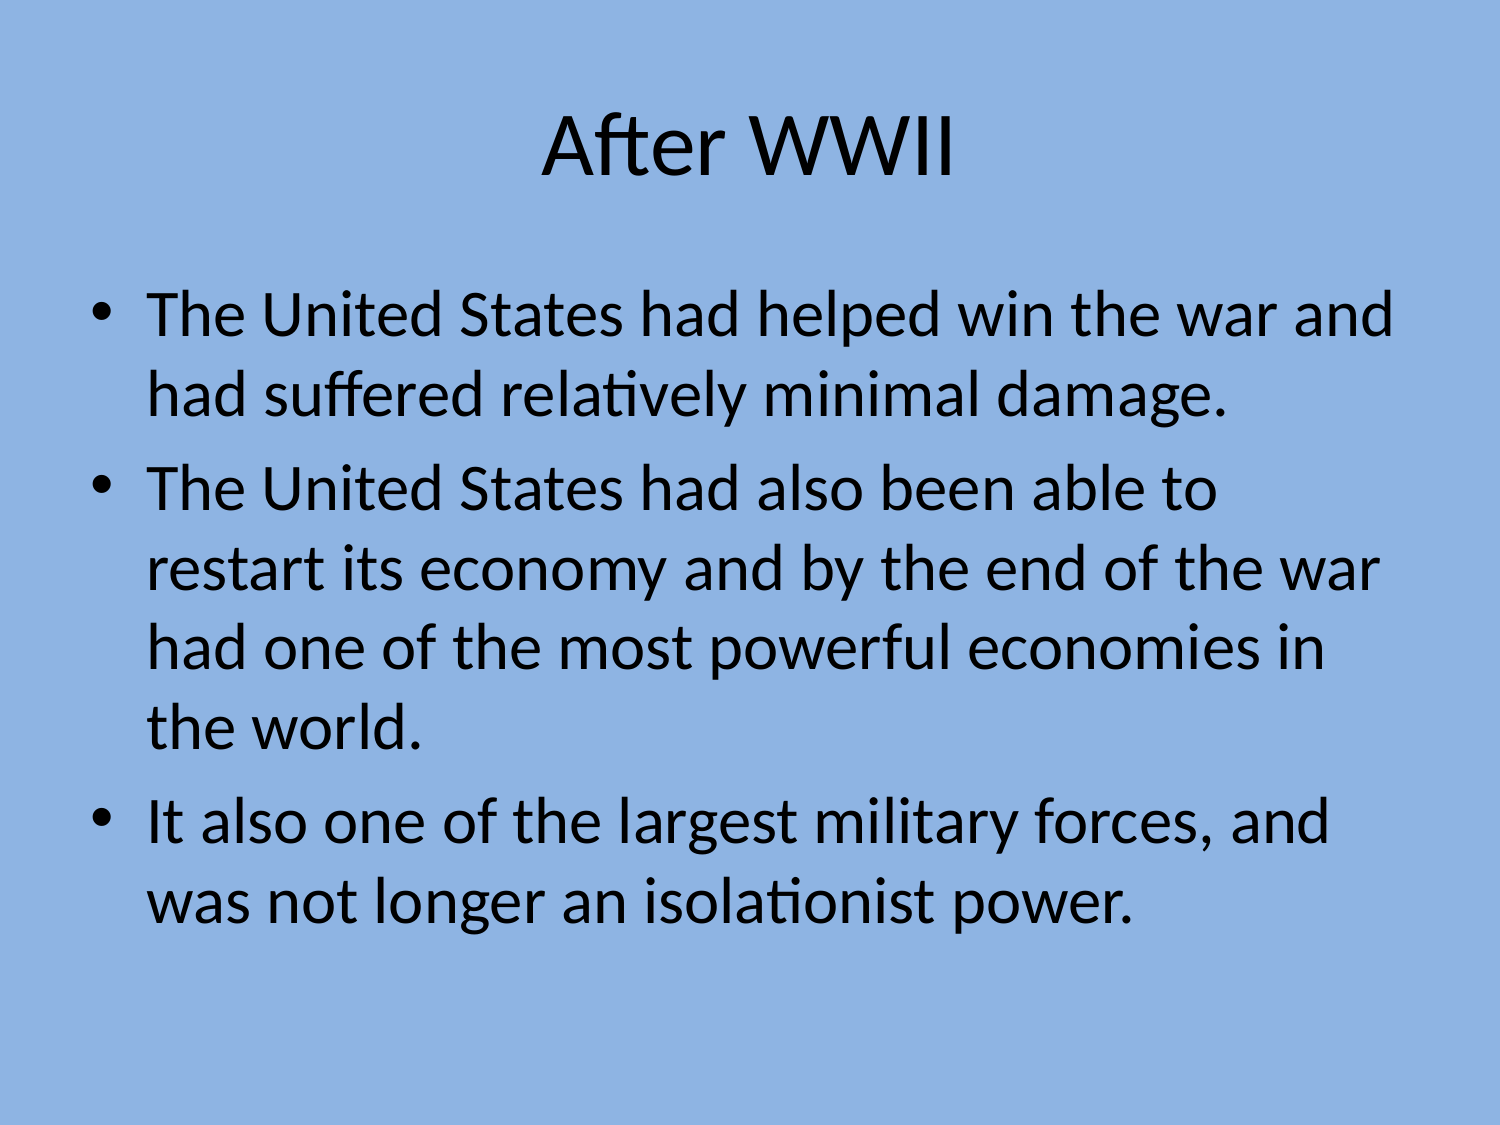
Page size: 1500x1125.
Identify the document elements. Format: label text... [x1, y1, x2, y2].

list The United States had helped win the war and had suffered relatively minimal damage. The United States had also been able to restart its economy and by the end of the war had one of the most powerful economies in the world. It also one of the largest military forces, and was not longer an isolationist power. [75, 262, 1425, 1005]
title After WWII [75, 45, 1425, 233]
